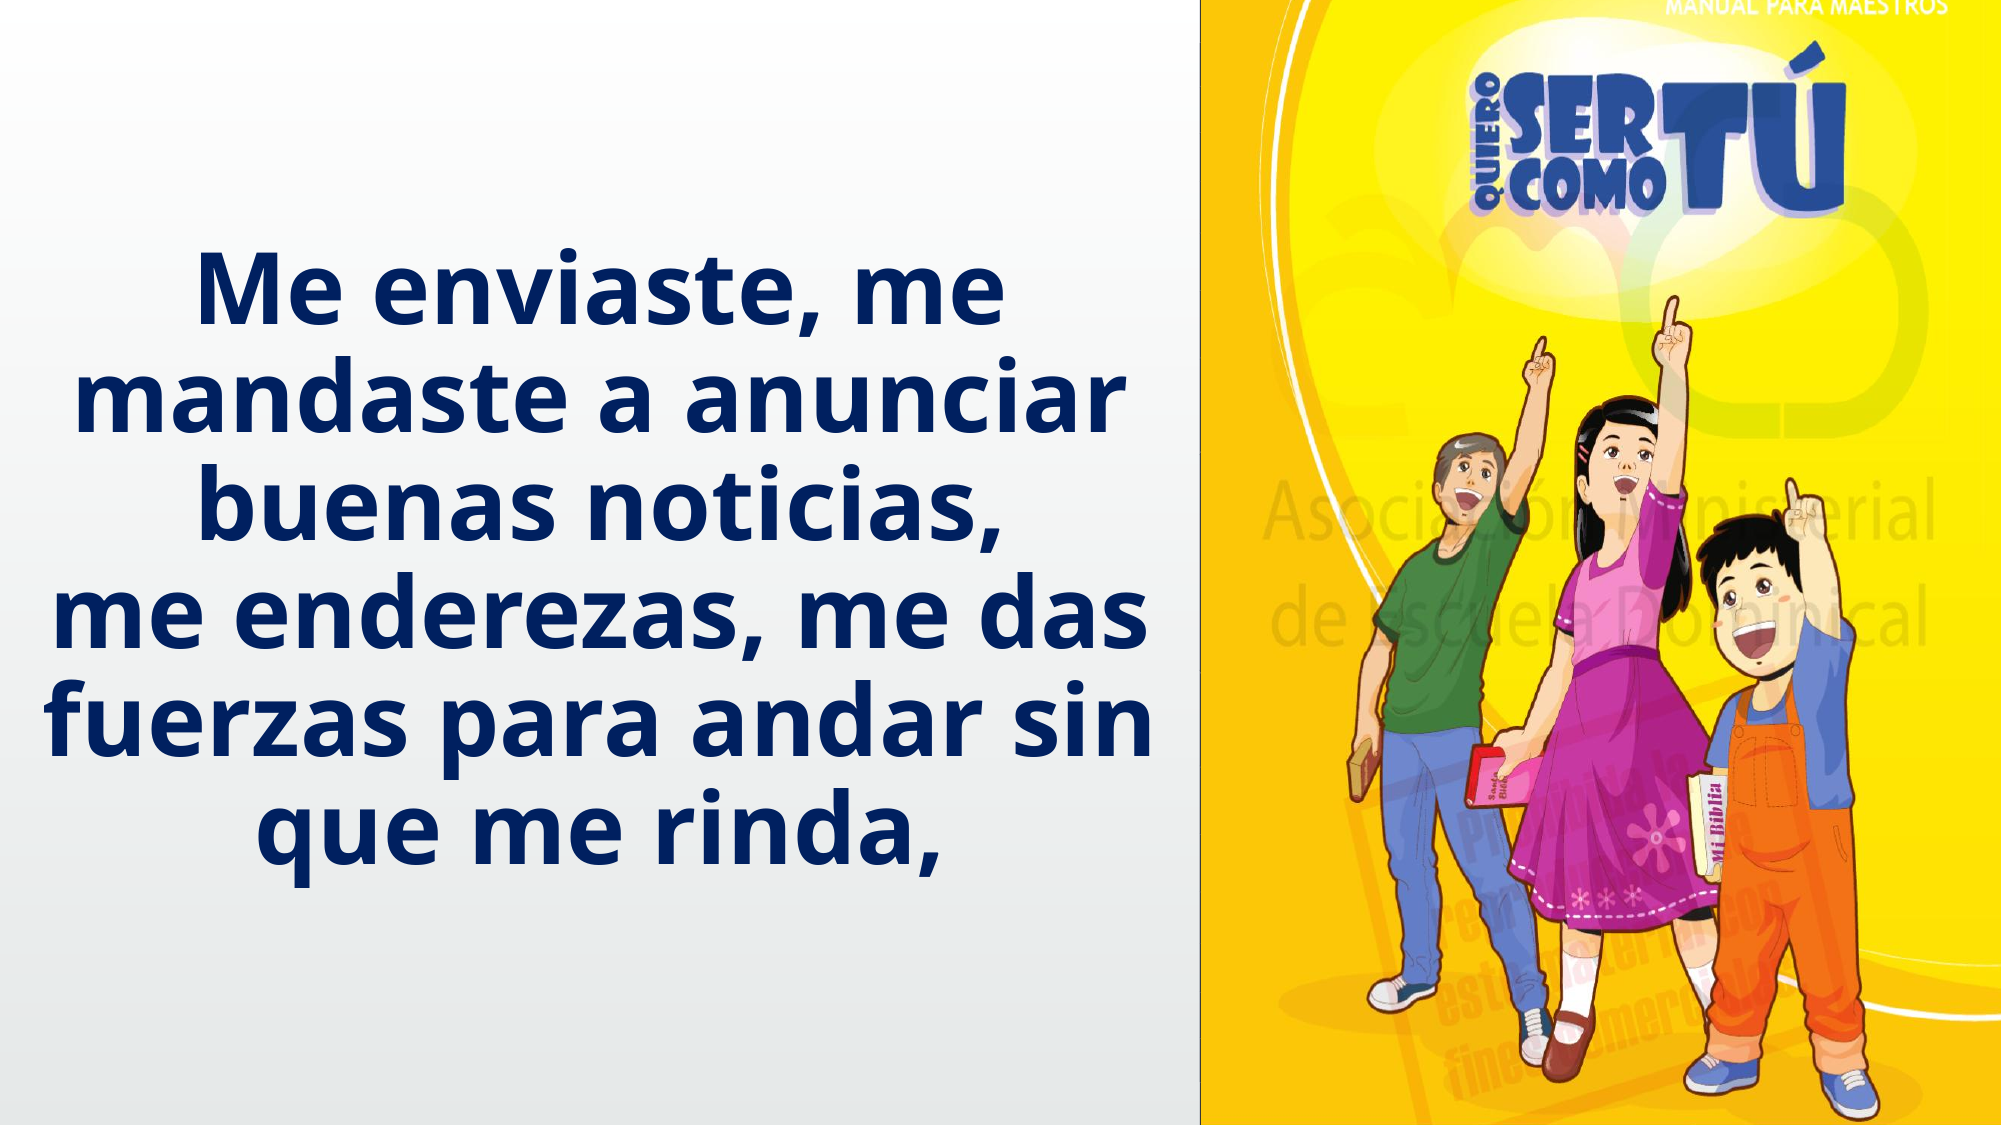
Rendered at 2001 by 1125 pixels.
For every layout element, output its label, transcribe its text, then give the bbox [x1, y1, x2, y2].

picture [1200, 0, 2001, 1125]
title Me enviaste, me mandaste a anunciar buenas noticias, me enderezas, me das fuerzas para andar sin que me rinda, [0, 0, 1200, 1125]
